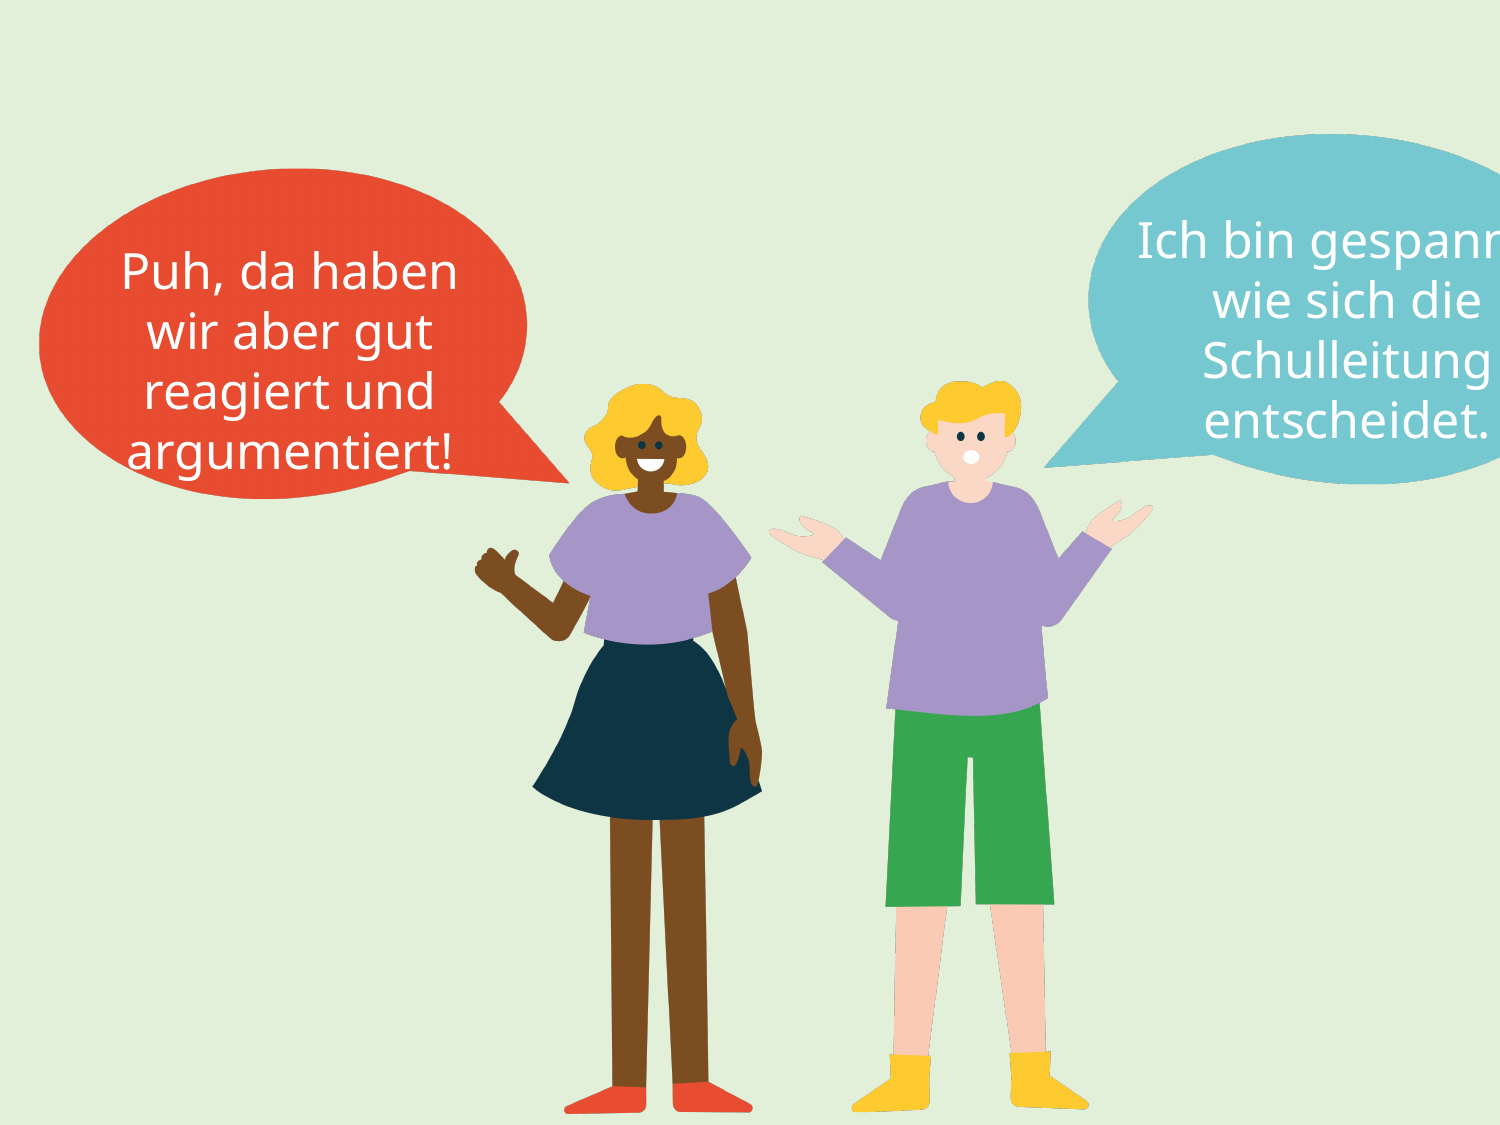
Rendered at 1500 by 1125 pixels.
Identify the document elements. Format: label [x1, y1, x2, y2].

picture [28, 119, 1500, 1125]
